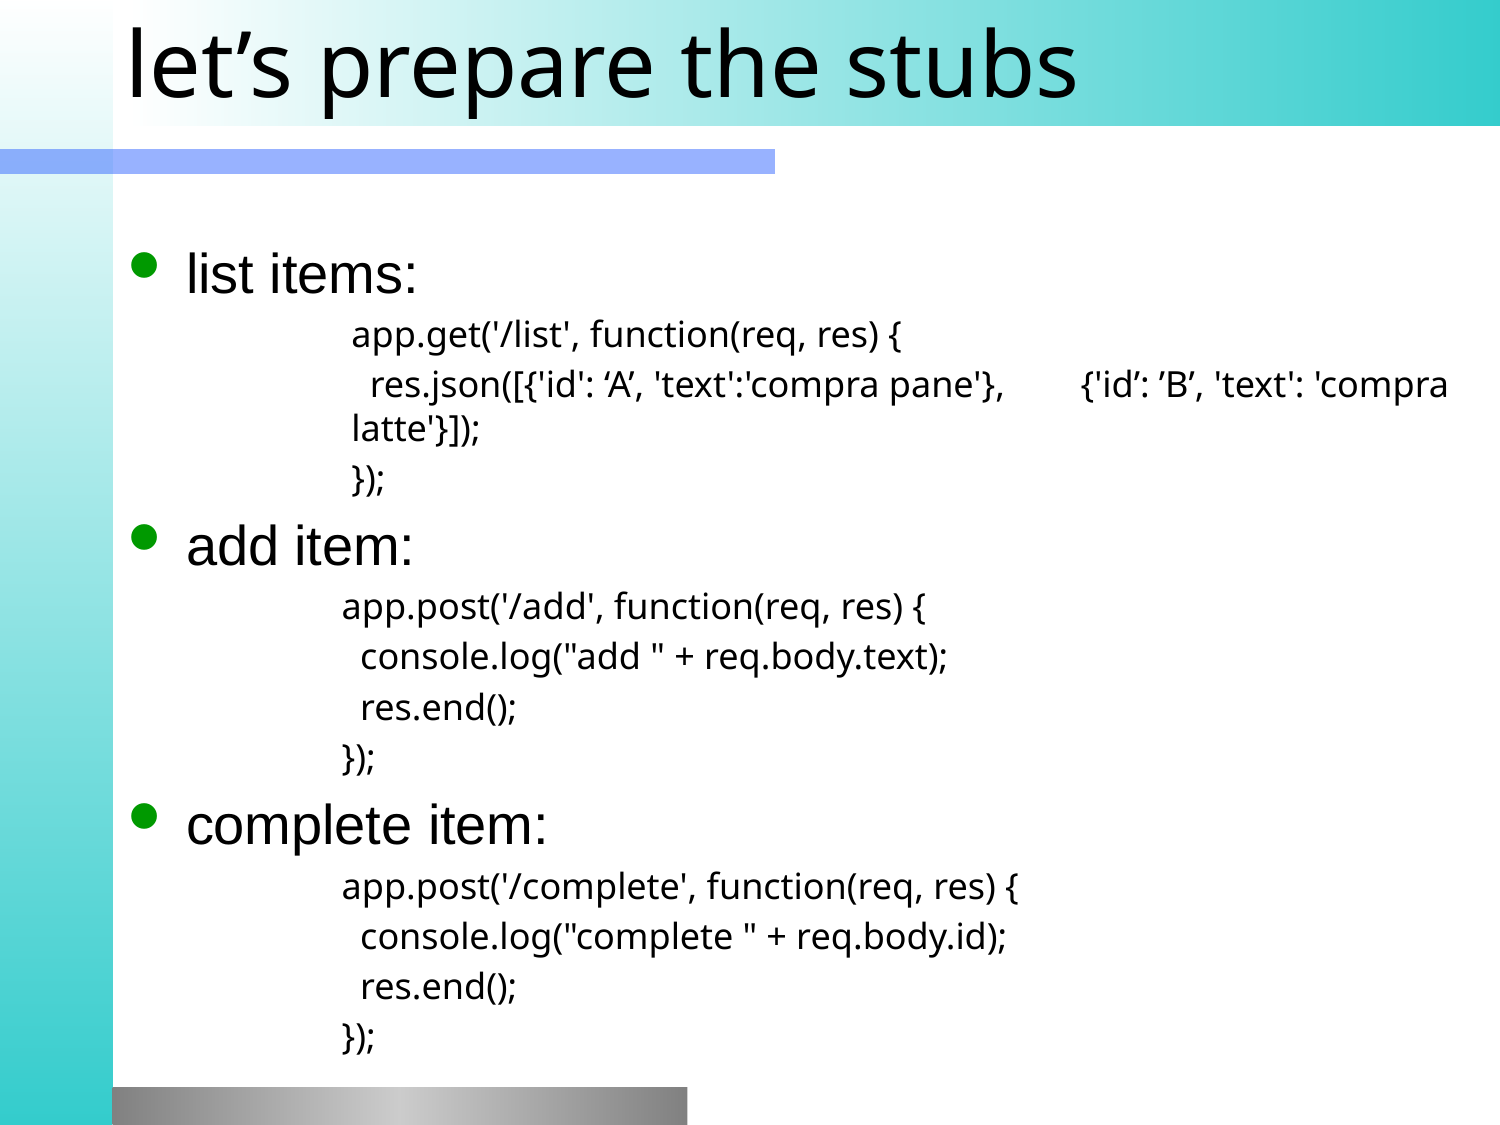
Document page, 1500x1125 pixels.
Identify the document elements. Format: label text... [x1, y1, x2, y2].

list list items: app.get('/list', function(req, res) { res.json([{'id': ‘A’, 'text':'compra pane'}, {'id’: ’B’, 'text': 'compra latte'}]); }); add item: app.post('/add', function(req, res) { console.log("add " + req.body.text); res.end(); }); complete item: app.post('/complete', function(req, res) { console.log("complete " + req.body.id); res.end(); }); [112, 229, 1476, 1073]
title let’s prepare the stubs [110, 0, 1424, 126]
